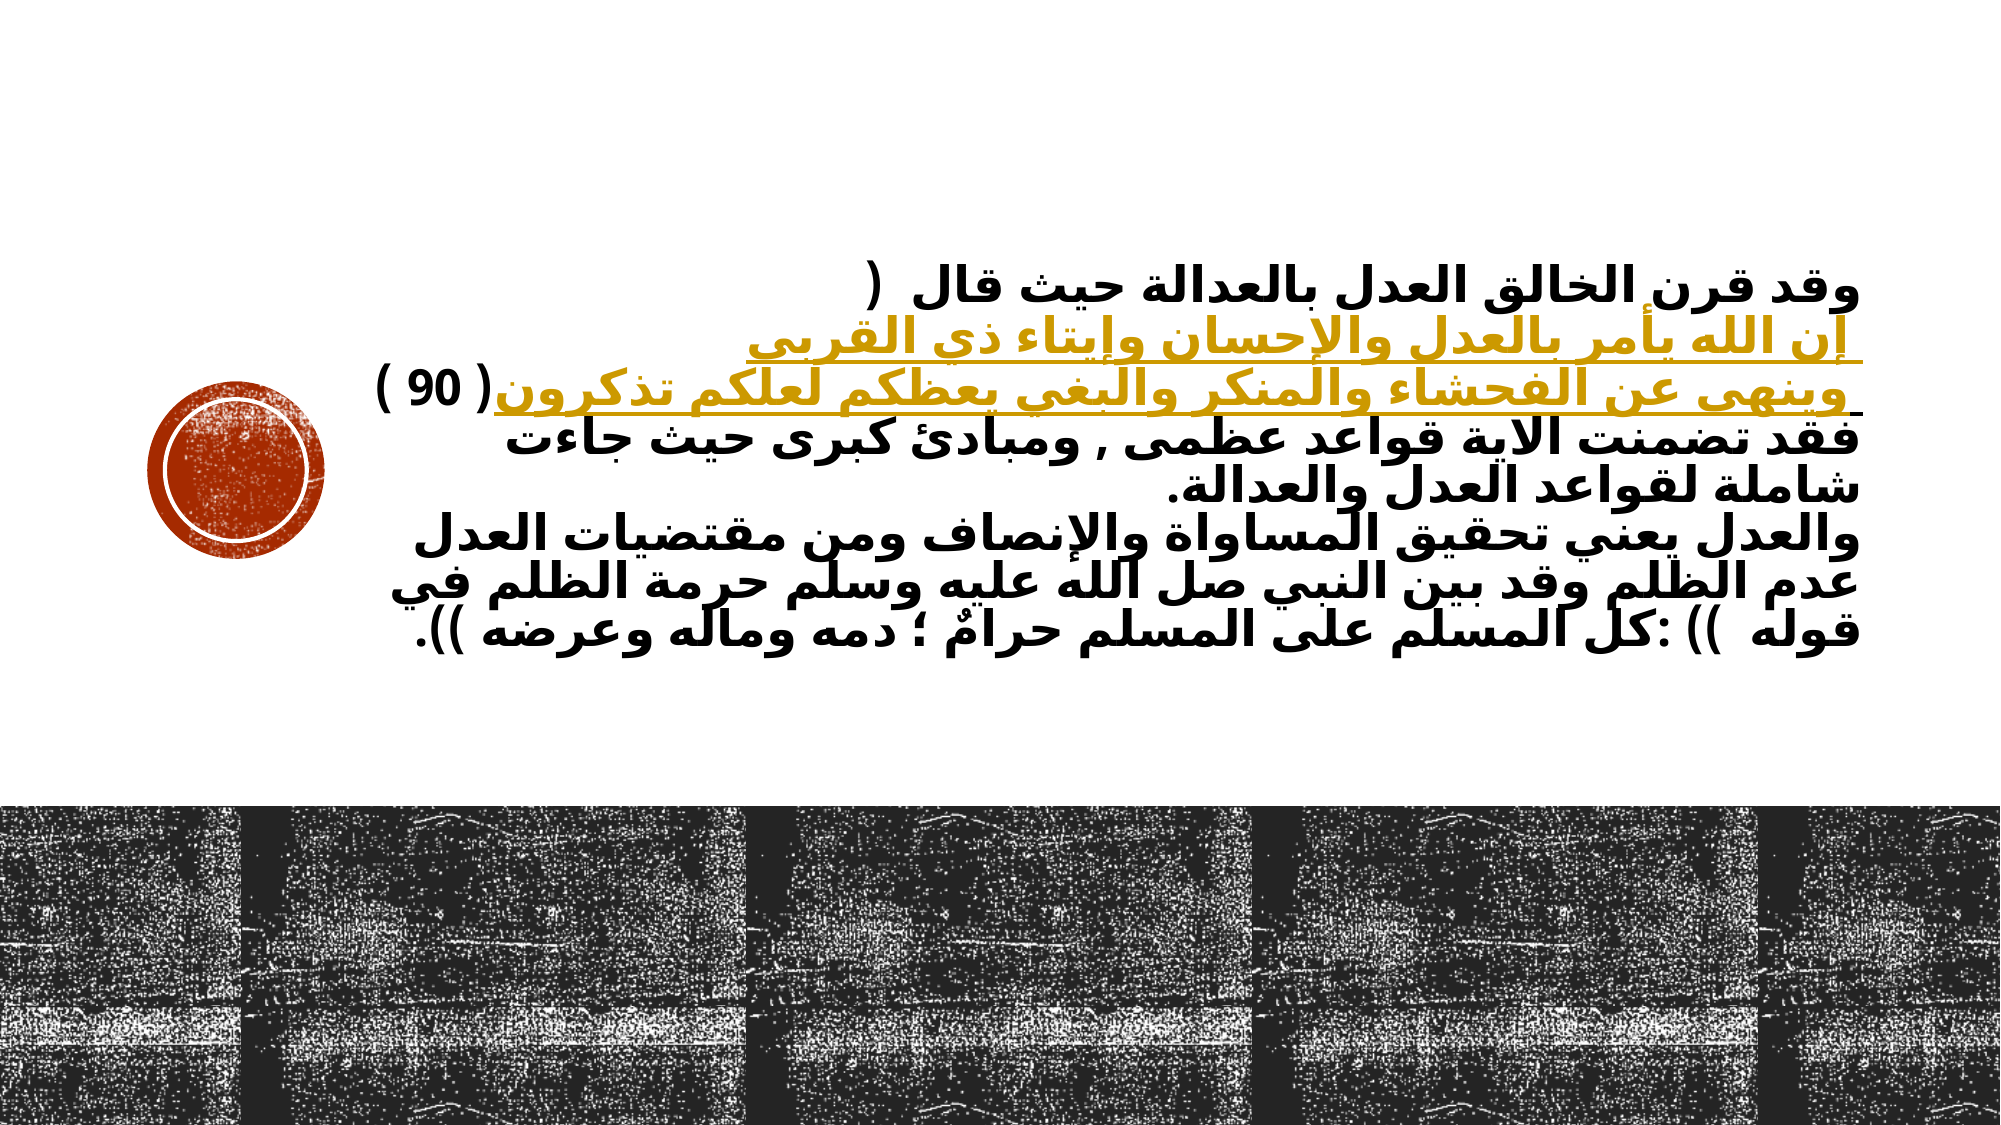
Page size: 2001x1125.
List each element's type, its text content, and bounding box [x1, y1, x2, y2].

title وقد قرن الخالق العدل بالعدالة حيث قال ( إن الله يأمر بالعدل والإحسان وإيتاء ذي القربى وينهى عن الفحشاء والمنكر والبغي يعظكم لعلكم تذكرون ( 90 ) فقد تضمنت الاية قواعد عظمى , ومبادئ كبرى حيث جاءت شاملة لقواعد العدل والعدالة. والعدل يعني تحقيق المساواة والإنصاف ومن مقتضيات العدل عدم الظلم وقد بين النبي صل الله عليه وسلم حرمة الظلم في قوله )) :كل المسلم على المسلم حرامٌ ؛ دمه وماله وعرضه )). [355, 201, 1878, 779]
